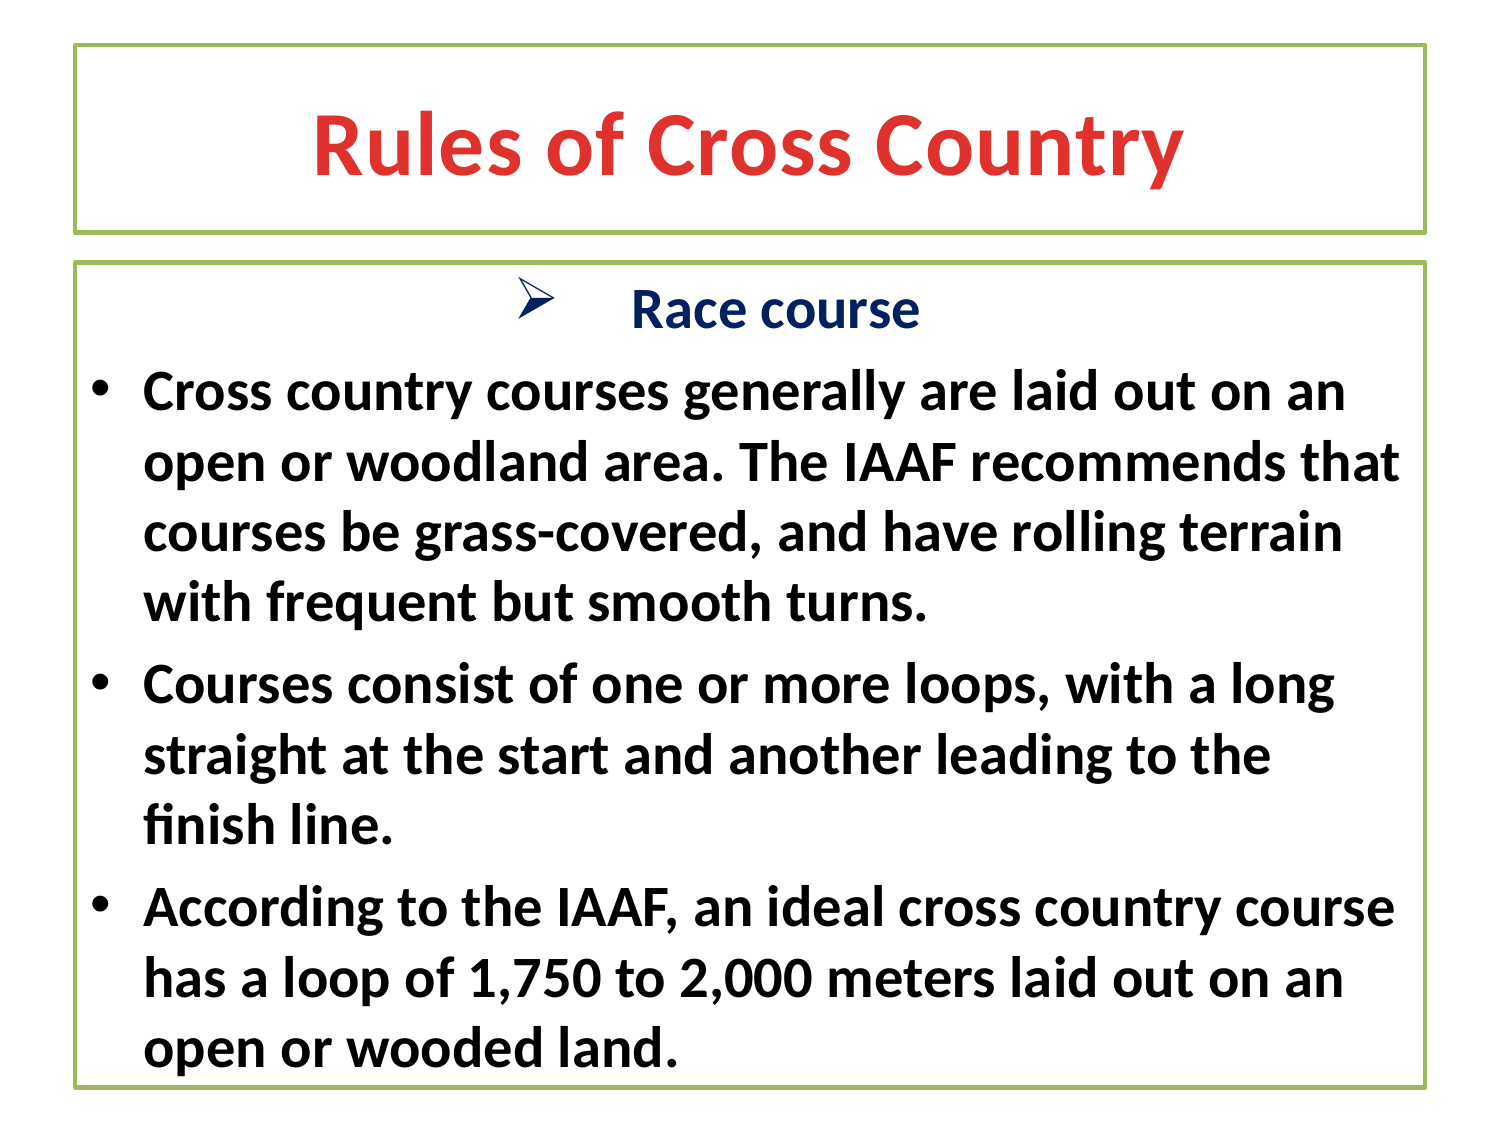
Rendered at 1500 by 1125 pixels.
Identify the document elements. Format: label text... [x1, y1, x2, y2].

title Rules of Cross Country [73, 43, 1427, 235]
list Race course Cross country courses generally are laid out on an open or woodland area. The IAAF recommends that courses be grass-covered, and have rolling terrain with frequent but smooth turns. Courses consist of one or more loops, with a long straight at the start and another leading to the finish line. According to the IAAF, an ideal cross country course has a loop of 1,750 to 2,000 meters laid out on an open or wooded land. [73, 260, 1427, 1090]
